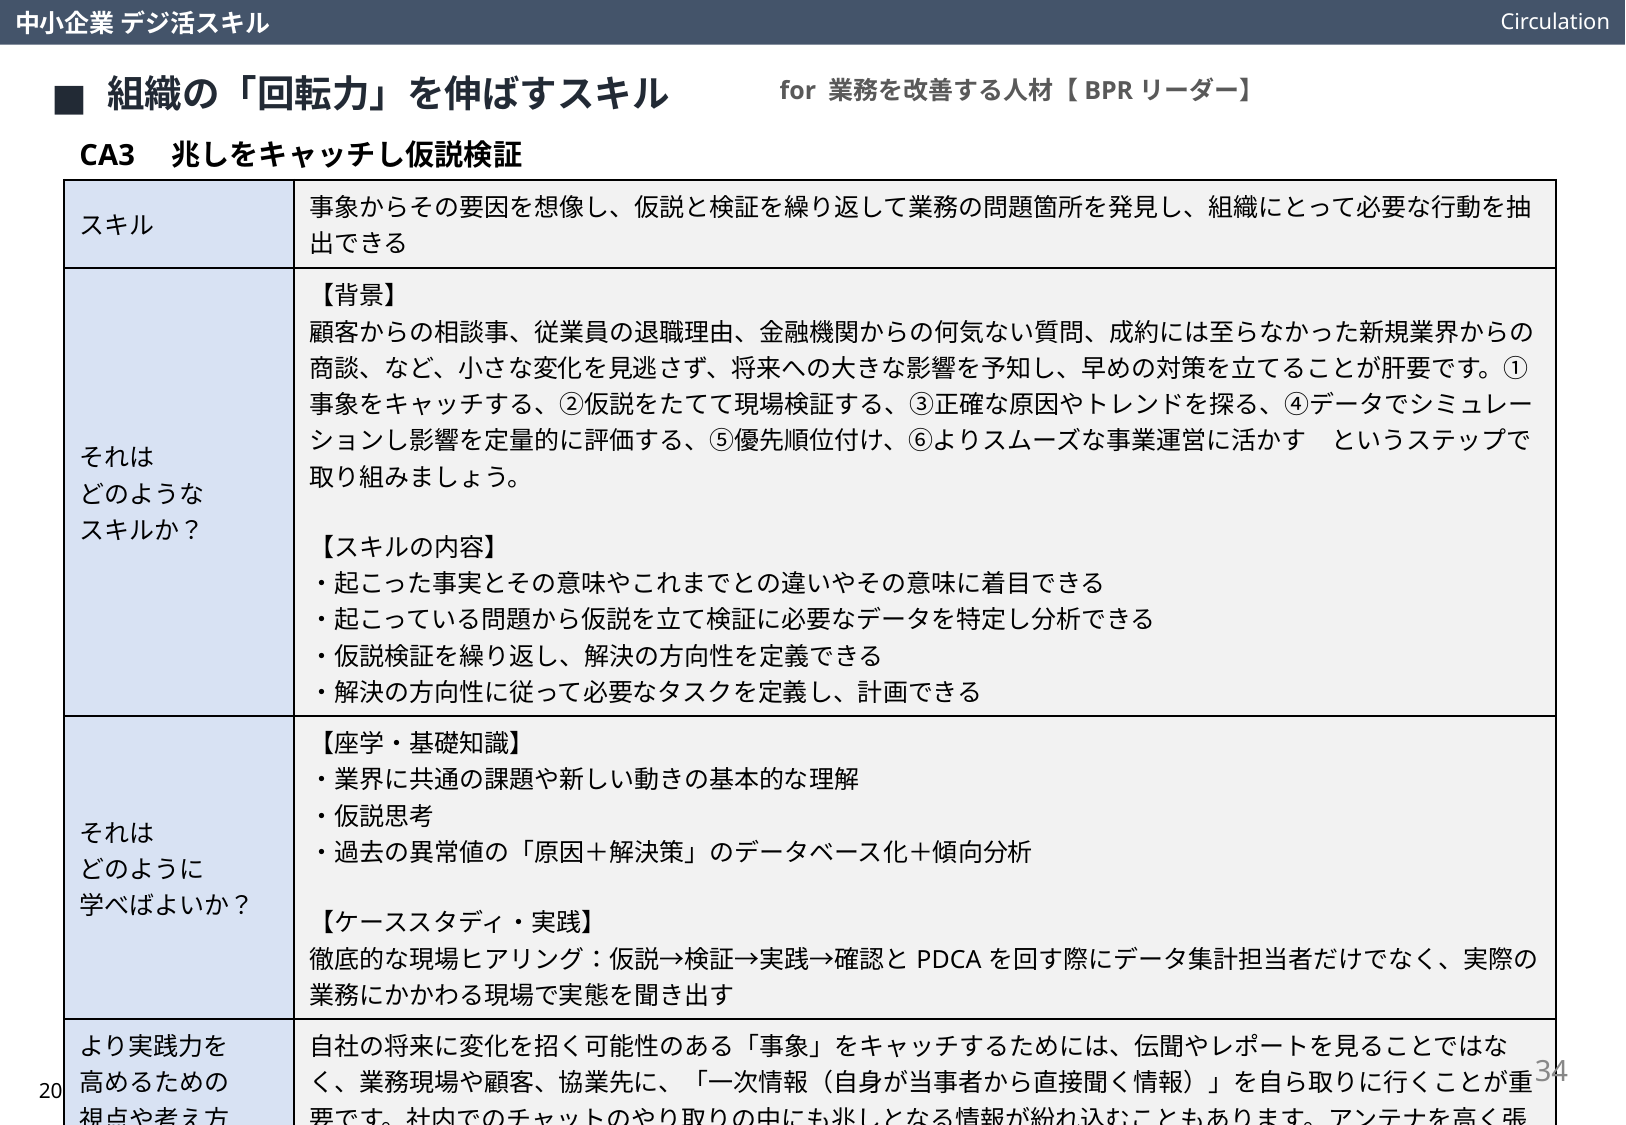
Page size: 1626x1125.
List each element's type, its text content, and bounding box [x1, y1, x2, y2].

table_cell 自社の将来に変化を招く可能性のある「事象」をキャッチするためには、伝聞やレポートを見ることではなく、業務現場や顧客、協業先に、「一次情報（自身が当事者から直接聞く情報）」を自ら取りに行くことが重要です。社内でのチャットのやり取りの中にも兆しとなる情報が紛れ込むこともあります。アンテナを高く張りましょう。 [295, 1020, 1555, 1125]
table_header スキル [65, 181, 293, 267]
text_box 組織の「回転力」を伸ばすスキル [36, 62, 1185, 123]
table_cell それは どのような スキルか？ [65, 269, 293, 715]
slide_number 34 [1217, 1042, 1584, 1103]
table_cell それは どのように 学べばよいか？ [65, 717, 293, 1018]
text_box for 業務を改善する人材【BPRリーダー】 [764, 67, 1399, 113]
table_cell 【座学・基礎知識】 ・業界に共通の課題や新しい動きの基本的な理解 ・仮説思考 ・過去の異常値の「原因＋解決策」のデータベース化＋傾向分析 【ケーススタディ・実践】 徹底的な現場ヒアリング：仮説→検証→実践→確認とPDCAを回す際にデータ集計担当者だけでなく、実際の業務にかかわる現場で実態を聞き出す [295, 717, 1555, 1018]
text_box CA3 兆しをキャッチし仮説検証 [64, 128, 1561, 179]
text_box Circulation [1438, 0, 1625, 42]
text_box 中小企業 デジ活スキル [0, 0, 1625, 45]
table_header 事象からその要因を想像し、仮説と検証を繰り返して業務の問題箇所を発見し、組織にとって必要な行動を抽出できる [295, 181, 1555, 267]
table_cell より実践力を 高めるための 視点や考え方は？ [65, 1020, 293, 1125]
table_cell 【背景】 顧客からの相談事、従業員の退職理由、金融機関からの何気ない質問、成約には至らなかった新規業界からの商談、など、小さな変化を見逃さず、将来への大きな影響を予知し、早めの対策を立てることが肝要です。①事象をキャッチする、②仮説をたてて現場検証する、③正確な原因やトレンドを探る、④データでシミュレーションし影響を定量的に評価する、⑤優先順位付け、⑥よりスムーズな事業運営に活かす というステップで取り組みましょう。 【スキルの内容】 ・起こった事実とその意味やこれまでとの違いやその意味に着目できる ・起こっている問題から仮説を立て検証に必要なデータを特定し分析できる ・仮説検証を繰り返し、解決の方向性を定義できる ・解決の方向性に従って必要なタスクを定義し、計画できる [295, 269, 1555, 715]
